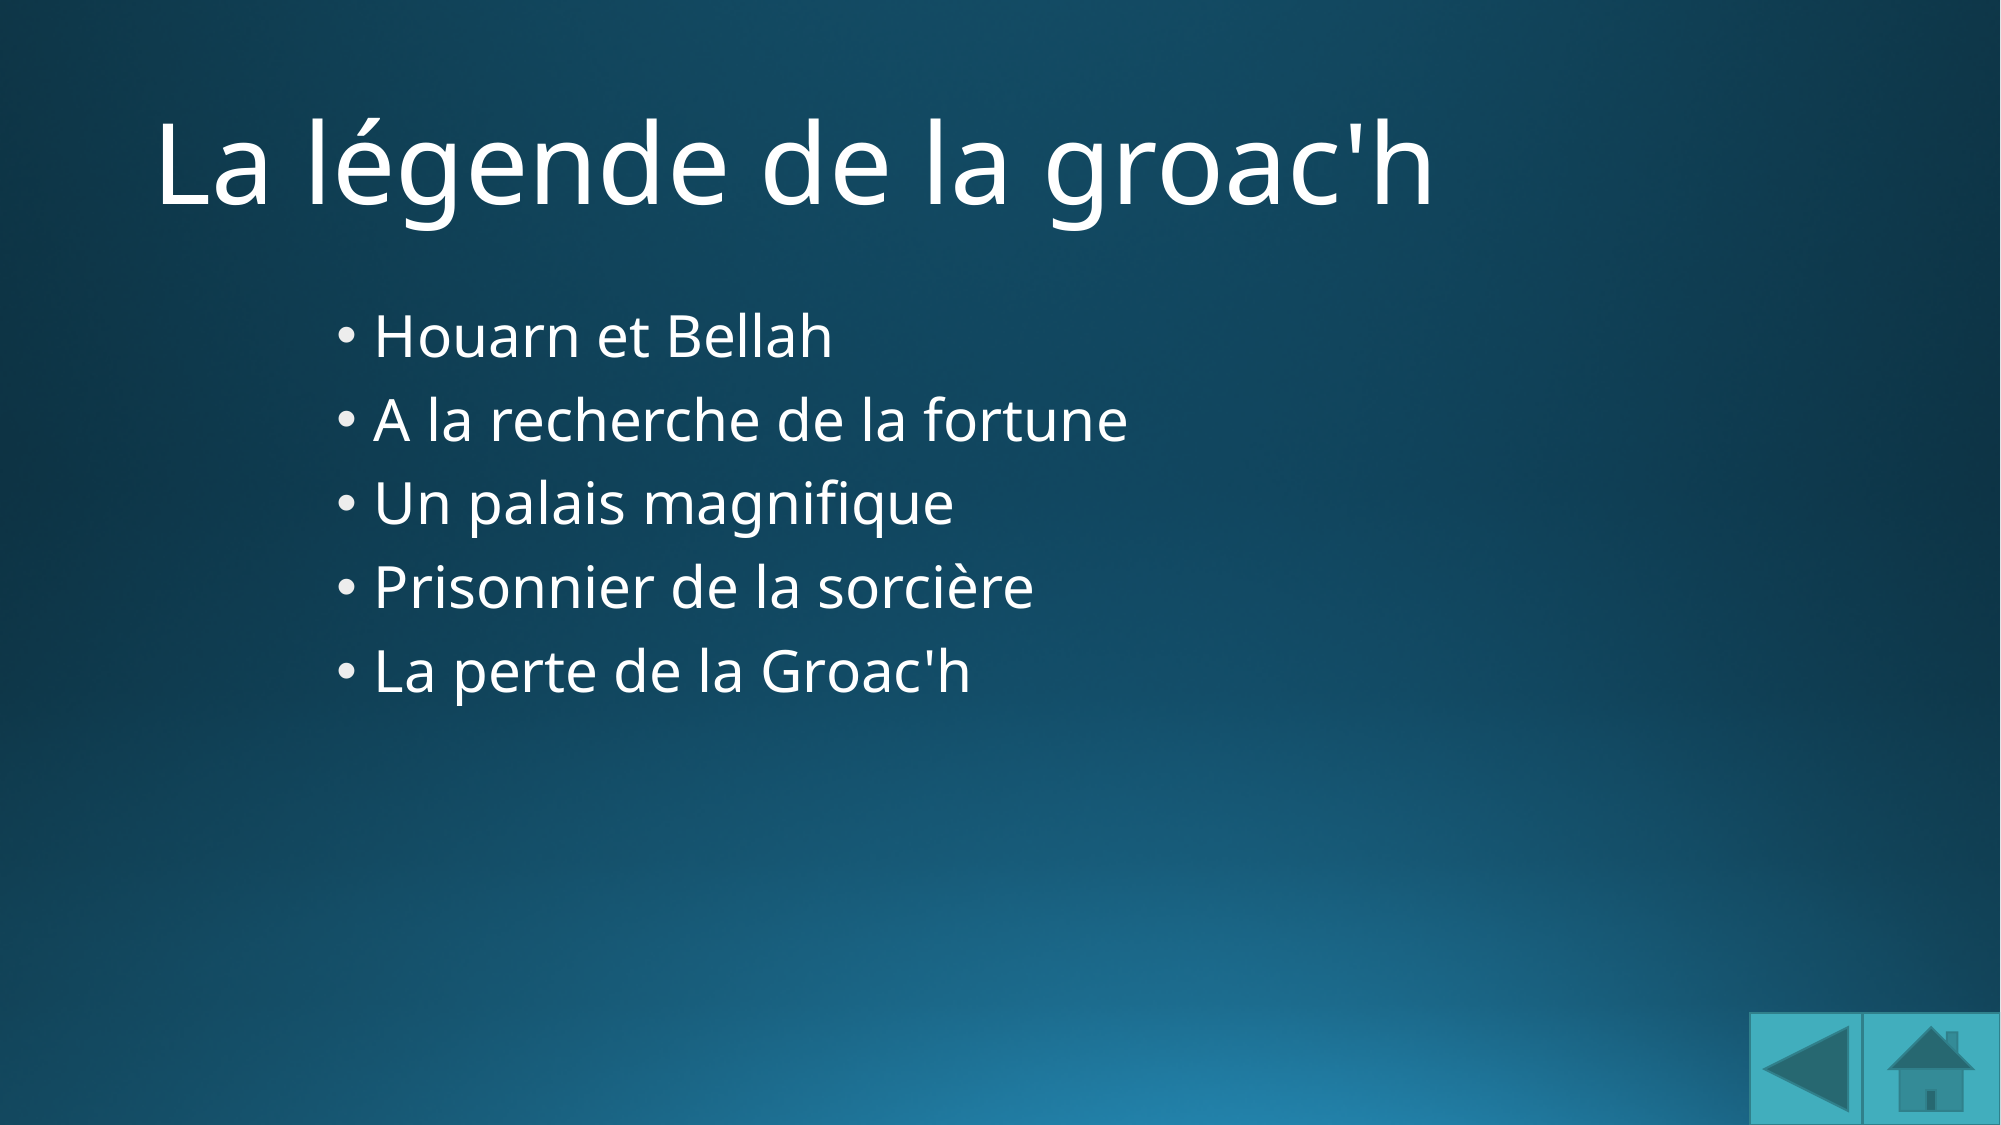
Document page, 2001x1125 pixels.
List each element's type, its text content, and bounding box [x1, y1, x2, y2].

list Houarn et Bellah A la recherche de la fortune Un palais magnifique Prisonnier de la sorcière La perte de la Groac'h [321, 299, 2000, 1014]
picture [0, 0, 2001, 1125]
title La légende de la groac'h [137, 59, 1863, 278]
